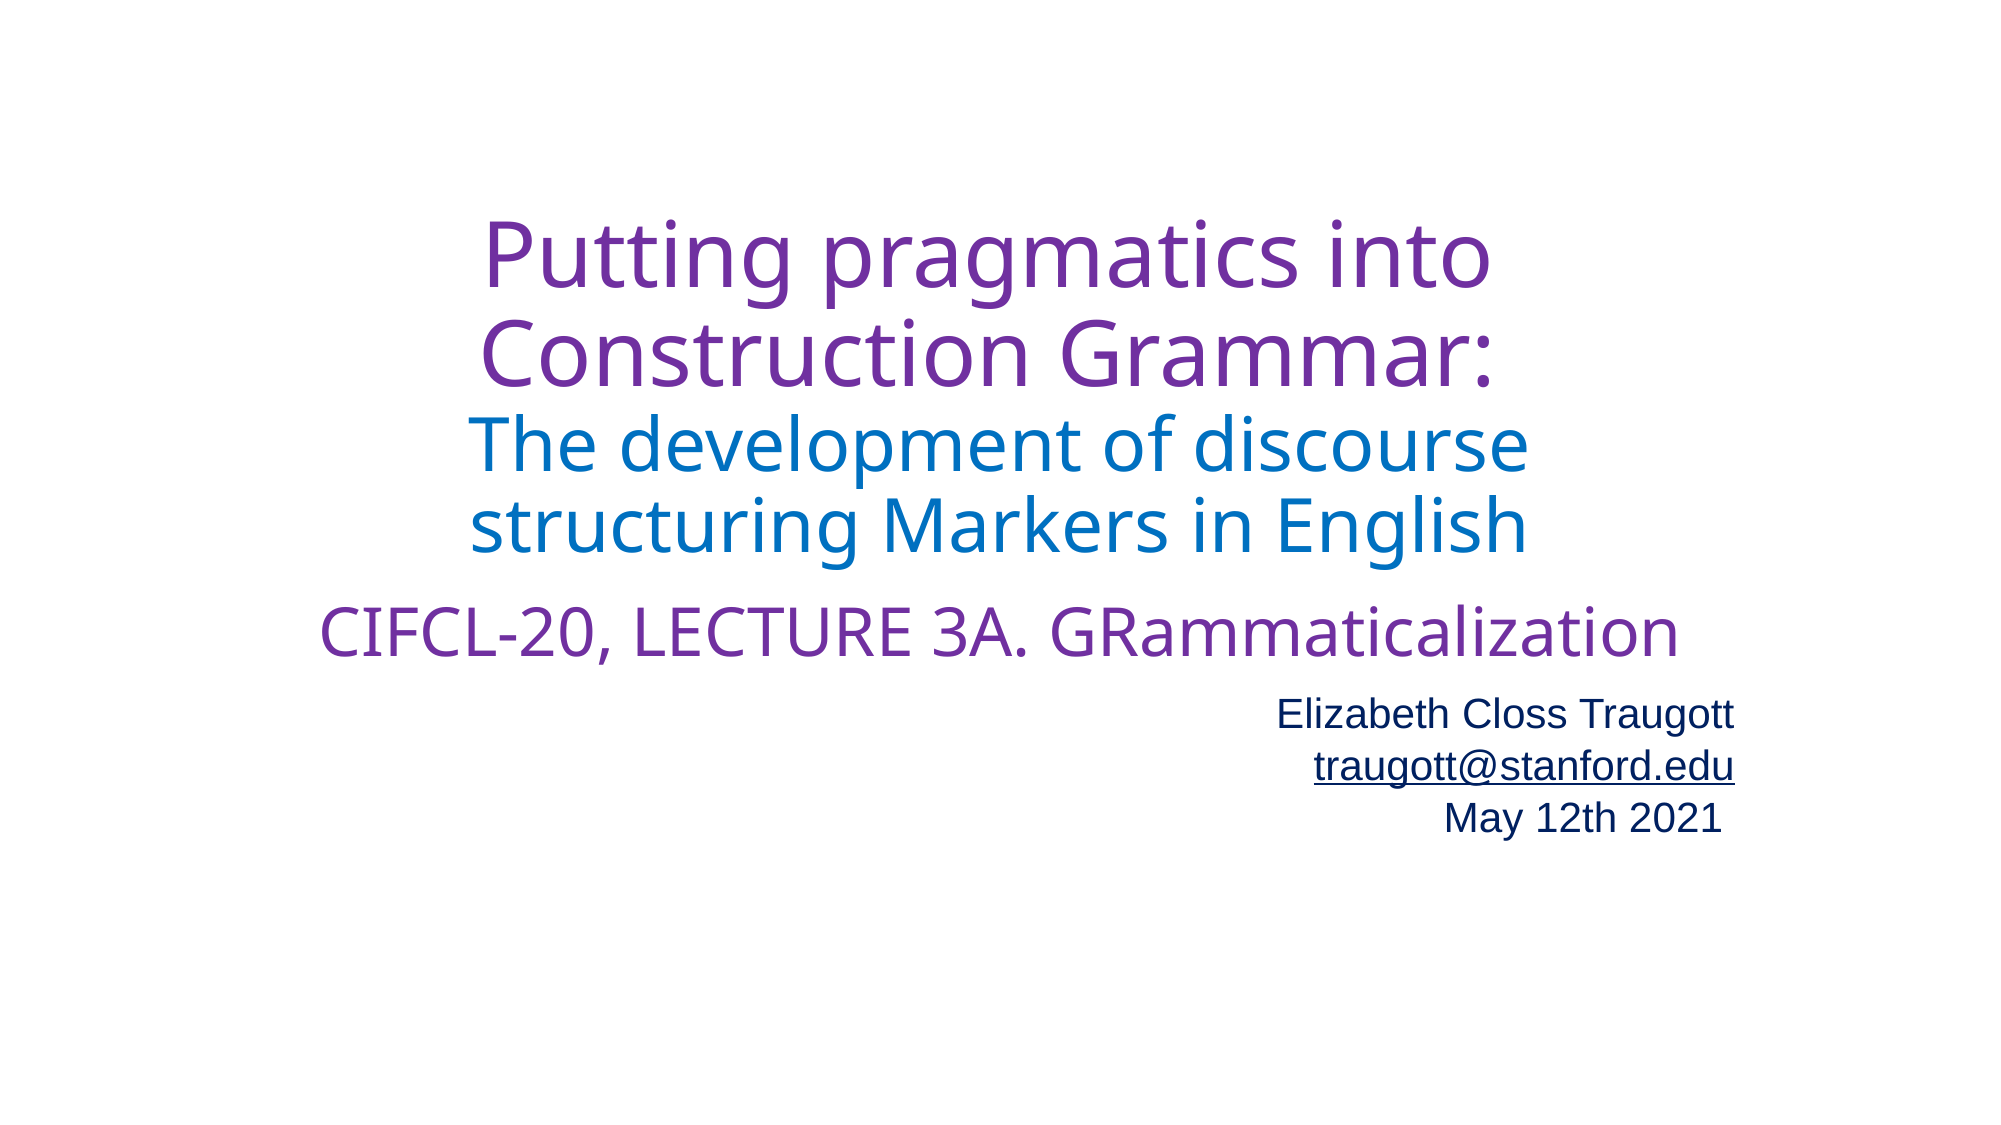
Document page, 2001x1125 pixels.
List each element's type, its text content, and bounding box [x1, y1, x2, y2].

title Putting pragmatics into Construction Grammar: The development of discourse structuring Markers in English [249, 118, 1750, 576]
subtitle CIFCL-20, LECTURE 3A. GRammaticalization Elizabeth Closs Traugott traugott@stanford.edu May 12th 2021 [249, 590, 1750, 863]
